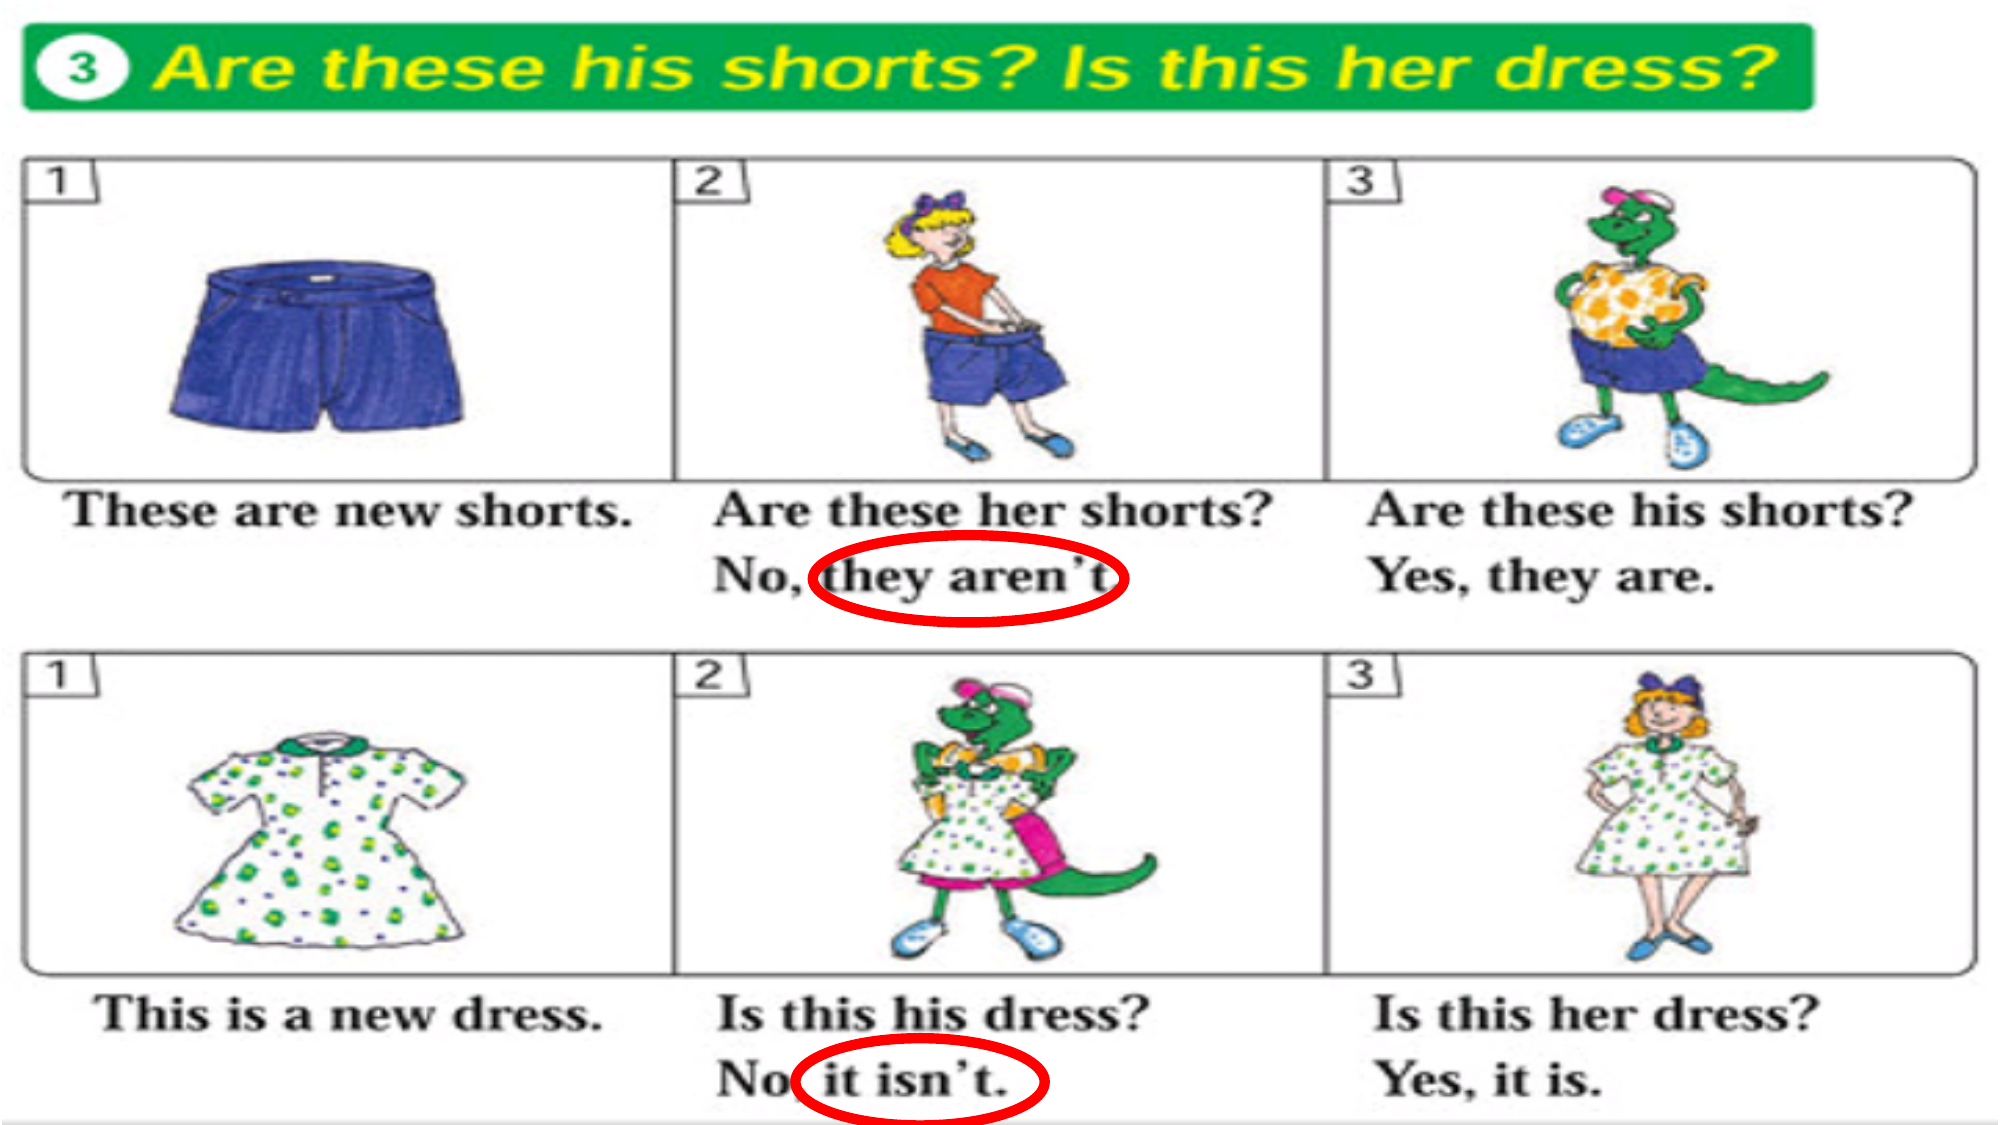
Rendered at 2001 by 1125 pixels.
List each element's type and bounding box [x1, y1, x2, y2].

list [2, 1, 1998, 1125]
